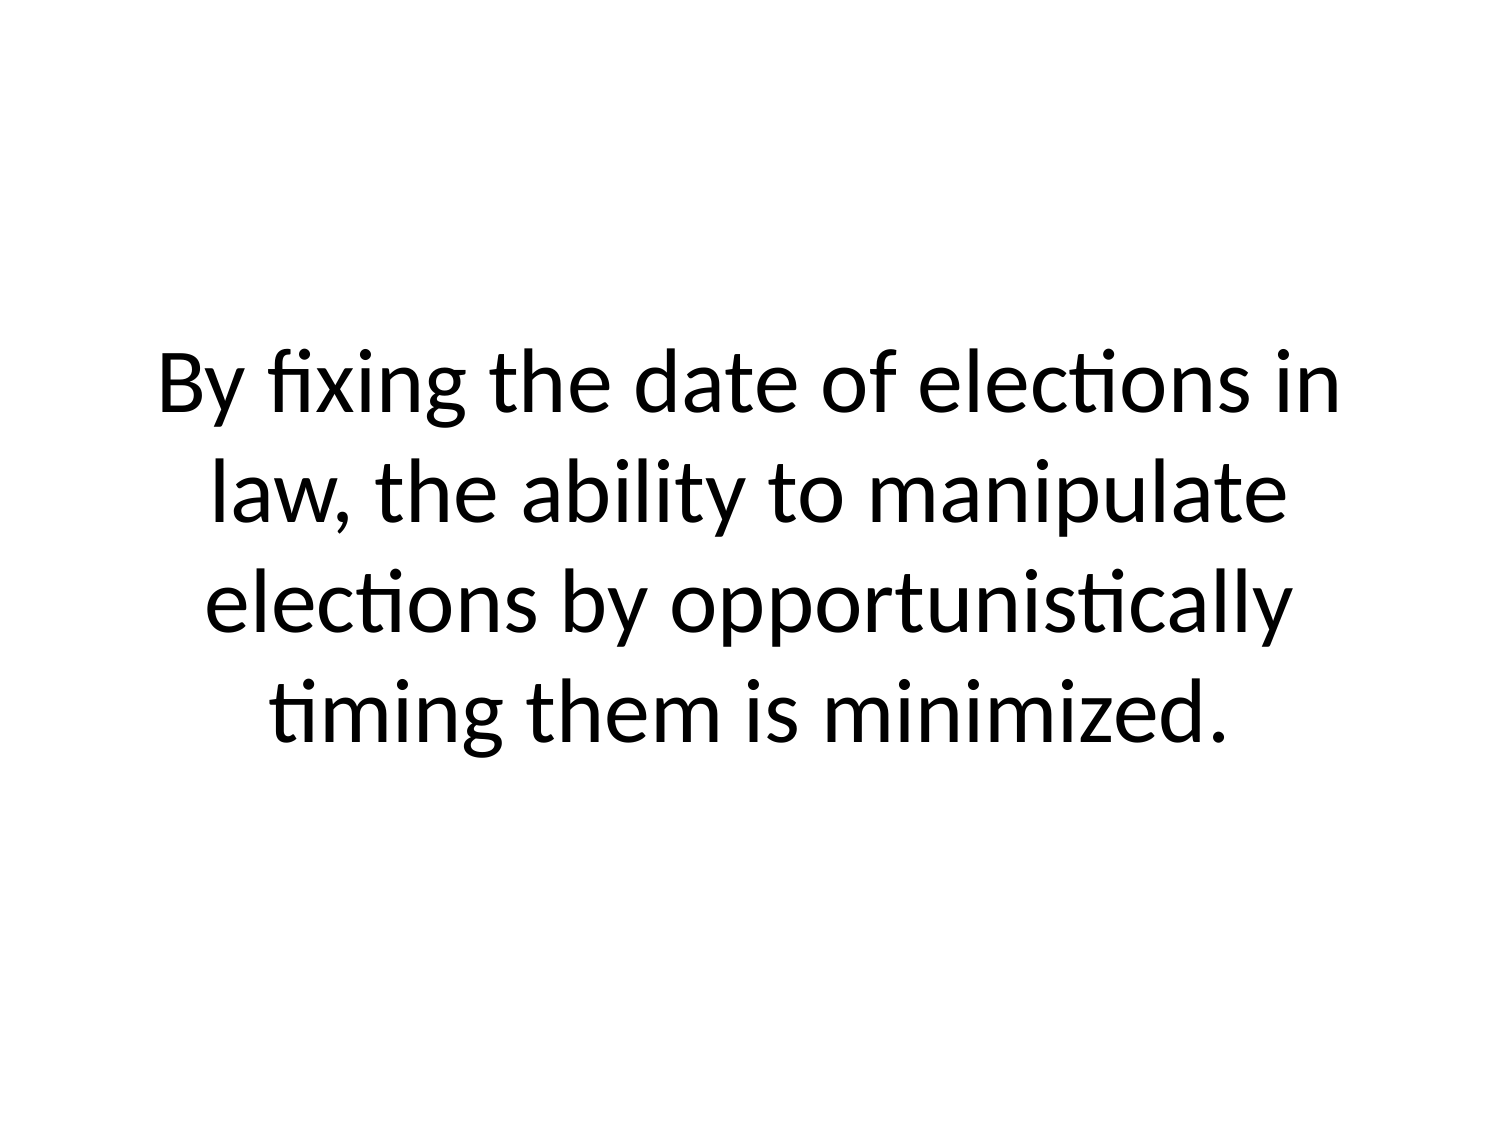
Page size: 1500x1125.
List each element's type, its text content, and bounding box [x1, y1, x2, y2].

title By fixing the date of elections in law, the ability to manipulate elections by opportunistically timing them is minimized. [74, 44, 1426, 1038]
